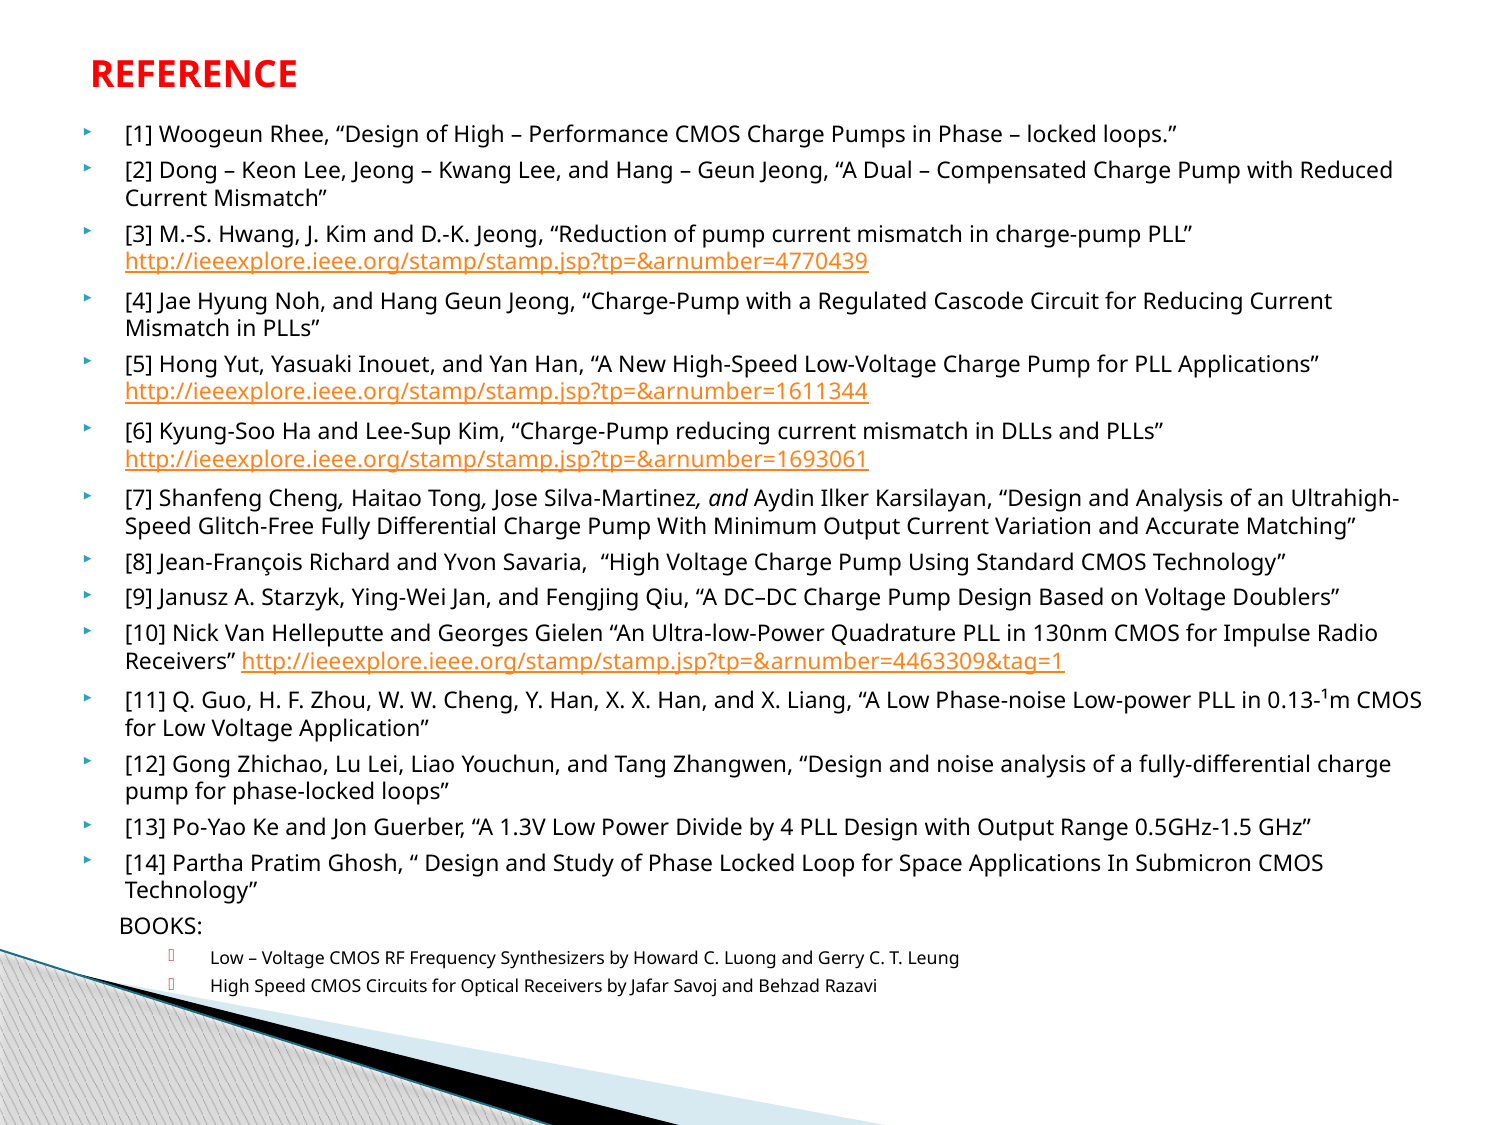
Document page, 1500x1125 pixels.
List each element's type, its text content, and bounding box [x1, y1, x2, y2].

title REFERENCE [75, 45, 1425, 100]
list [1] Woogeun Rhee, “Design of High – Performance CMOS Charge Pumps in Phase – locked loops.” [2] Dong – Keon Lee, Jeong – Kwang Lee, and Hang – Geun Jeong, “A Dual – Compensated Charge Pump with Reduced Current Mismatch” [3] M.-S. Hwang, J. Kim and D.-K. Jeong, “Reduction of pump current mismatch in charge-pump PLL” http://ieeexplore.ieee.org/stamp/stamp.jsp?tp=&arnumber=4770439 [4] Jae Hyung Noh, and Hang Geun Jeong, “Charge-Pump with a Regulated Cascode Circuit for Reducing Current Mismatch in PLLs” [5] Hong Yut, Yasuaki Inouet, and Yan Han, “A New High-Speed Low-Voltage Charge Pump for PLL Applications” http://ieeexplore.ieee.org/stamp/stamp.jsp?tp=&arnumber=1611344 [6] Kyung-Soo Ha and Lee-Sup Kim, “Charge-Pump reducing current mismatch in DLLs and PLLs” http://ieeexplore.ieee.org/stamp/stamp.jsp?tp=&arnumber=1693061 [7] Shanfeng Cheng, Haitao Tong, Jose Silva-Martinez, and Aydin Ilker Karsilayan, “Design and Analysis of an Ultrahigh-Speed Glitch-Free Fully Differential Charge Pump With Minimum Output Current Variation and Accurate Matching” [8] Jean-François Richard and Yvon Savaria, “High Voltage Charge Pump Using Standard CMOS Technology” [9] Janusz A. Starzyk, Ying-Wei Jan, and Fengjing Qiu, “A DC–DC Charge Pump Design Based on Voltage Doublers” [10] Nick Van Helleputte and Georges Gielen “An Ultra-low-Power Quadrature PLL in 130nm CMOS for Impulse Radio Receivers” http://ieeexplore.ieee.org/stamp/stamp.jsp?tp=&arnumber=4463309&tag=1 [11] Q. Guo, H. F. Zhou, W. W. Cheng, Y. Han, X. X. Han, and X. Liang, “A Low Phase-noise Low-power PLL in 0.13-¹m CMOS for Low Voltage Application” [12] Gong Zhichao, Lu Lei, Liao Youchun, and Tang Zhangwen, “Design and noise analysis of a fully-differential charge pump for phase-locked loops” [13] Po-Yao Ke and Jon Guerber, “A 1.3V Low Power Divide by 4 PLL Design with Output Range 0.5GHz-1.5 GHz” [14] Partha Pratim Ghosh, “ Design and Study of Phase Locked Loop for Space Applications In Submicron CMOS Technology” BOOKS: Low – Voltage CMOS RF Frequency Synthesizers by Howard C. Luong and Gerry C. T. Leung High Speed CMOS Circuits for Optical Receivers by Jafar Savoj and Behzad Razavi [50, 112, 1450, 1088]
